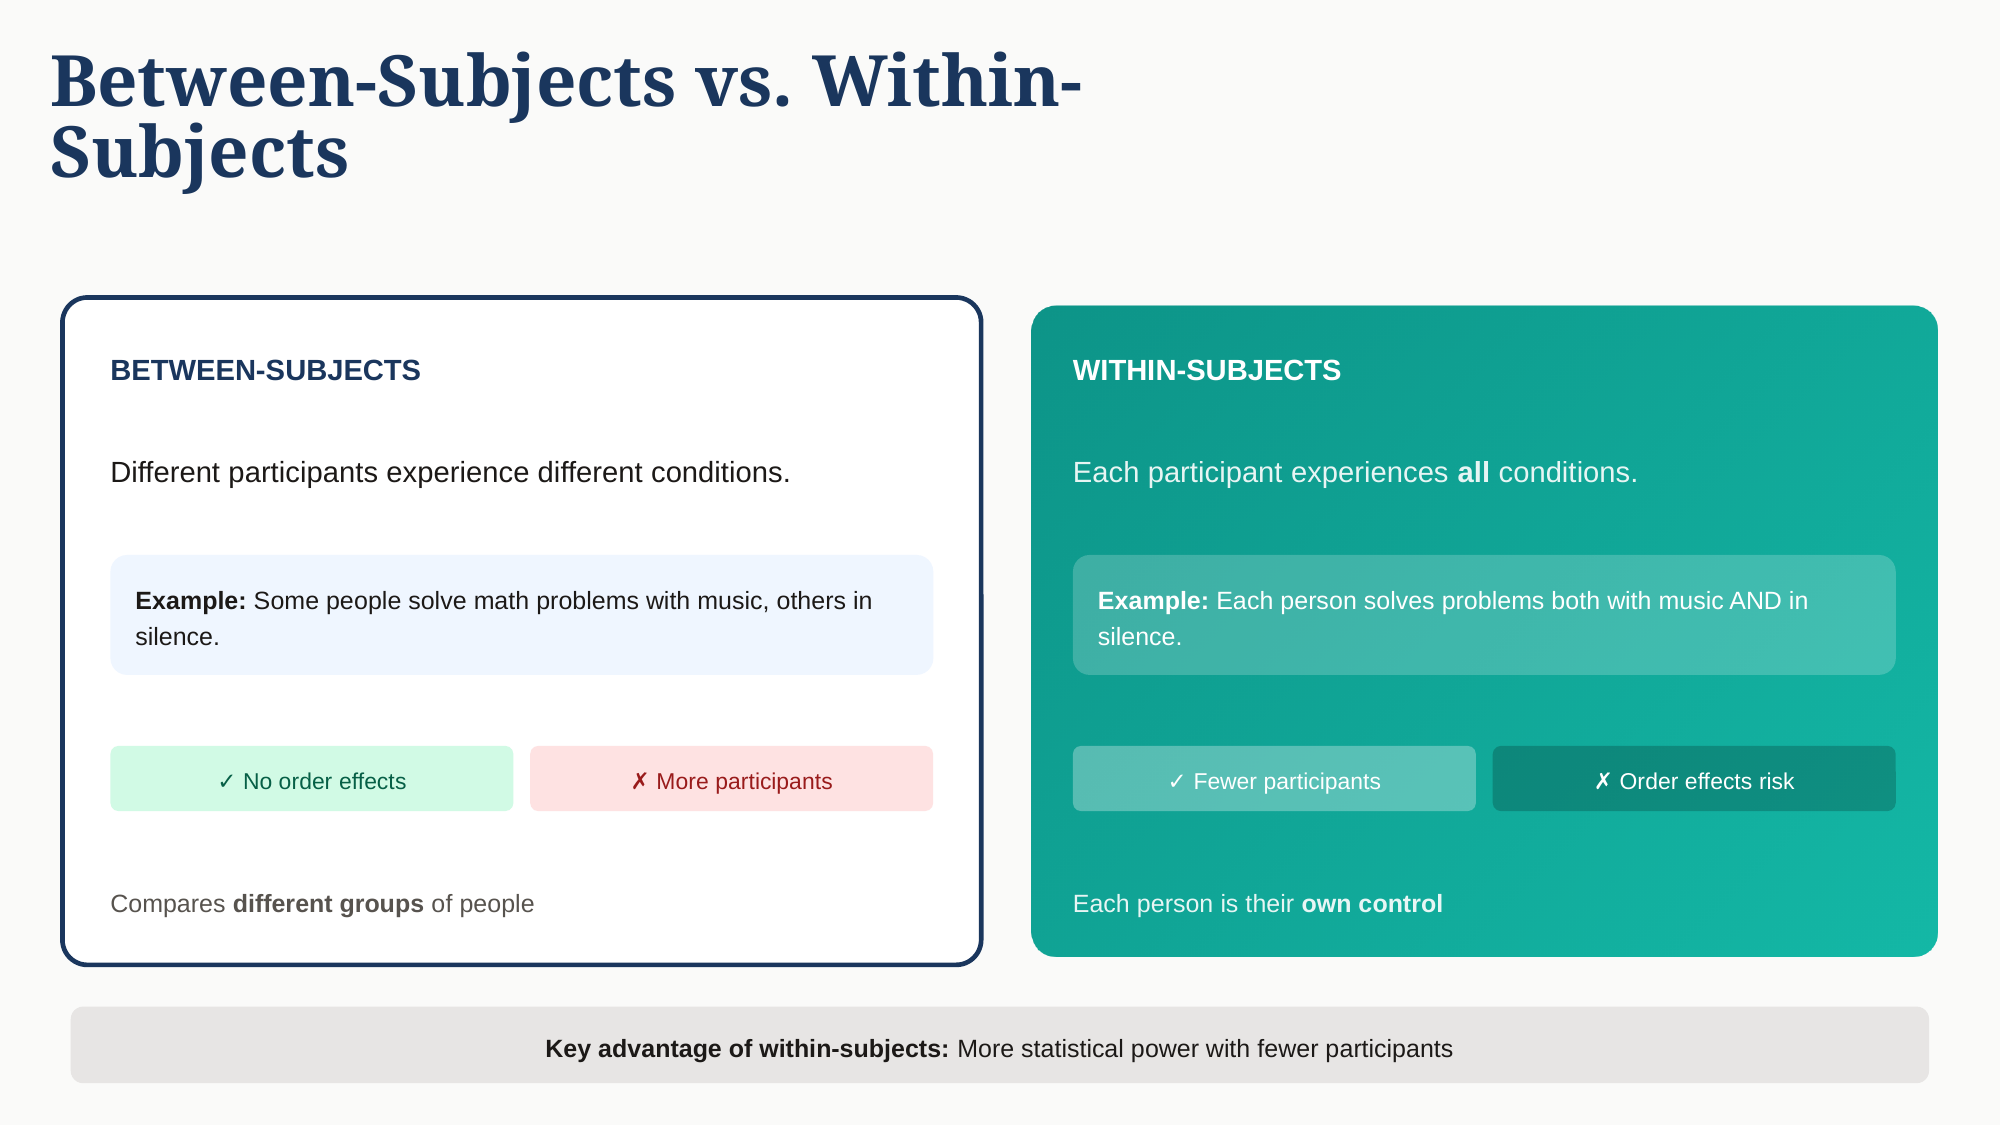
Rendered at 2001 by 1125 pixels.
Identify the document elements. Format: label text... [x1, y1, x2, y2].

text_box [530, 745, 934, 812]
text_box [110, 745, 514, 812]
text_box Example: Some people solve math problems with music, others in silence. [135, 580, 924, 650]
picture [1031, 303, 1938, 959]
text_box Between-Subjects vs. Within-Subjects [50, 50, 1215, 121]
text_box [110, 554, 934, 675]
text_box Key advantage of within-subjects: More statistical power with fewer participants [86, 1027, 1914, 1063]
text_box ✓ No order effects [123, 762, 501, 795]
text_box [62, 297, 982, 965]
text_box Different participants experience different conditions. [110, 444, 950, 489]
text_box [70, 1006, 1930, 1084]
text_box ✗ More participants [543, 762, 921, 795]
text_box Compares different groups of people [110, 882, 950, 918]
text_box BETWEEN-SUBJECTS [110, 345, 950, 387]
